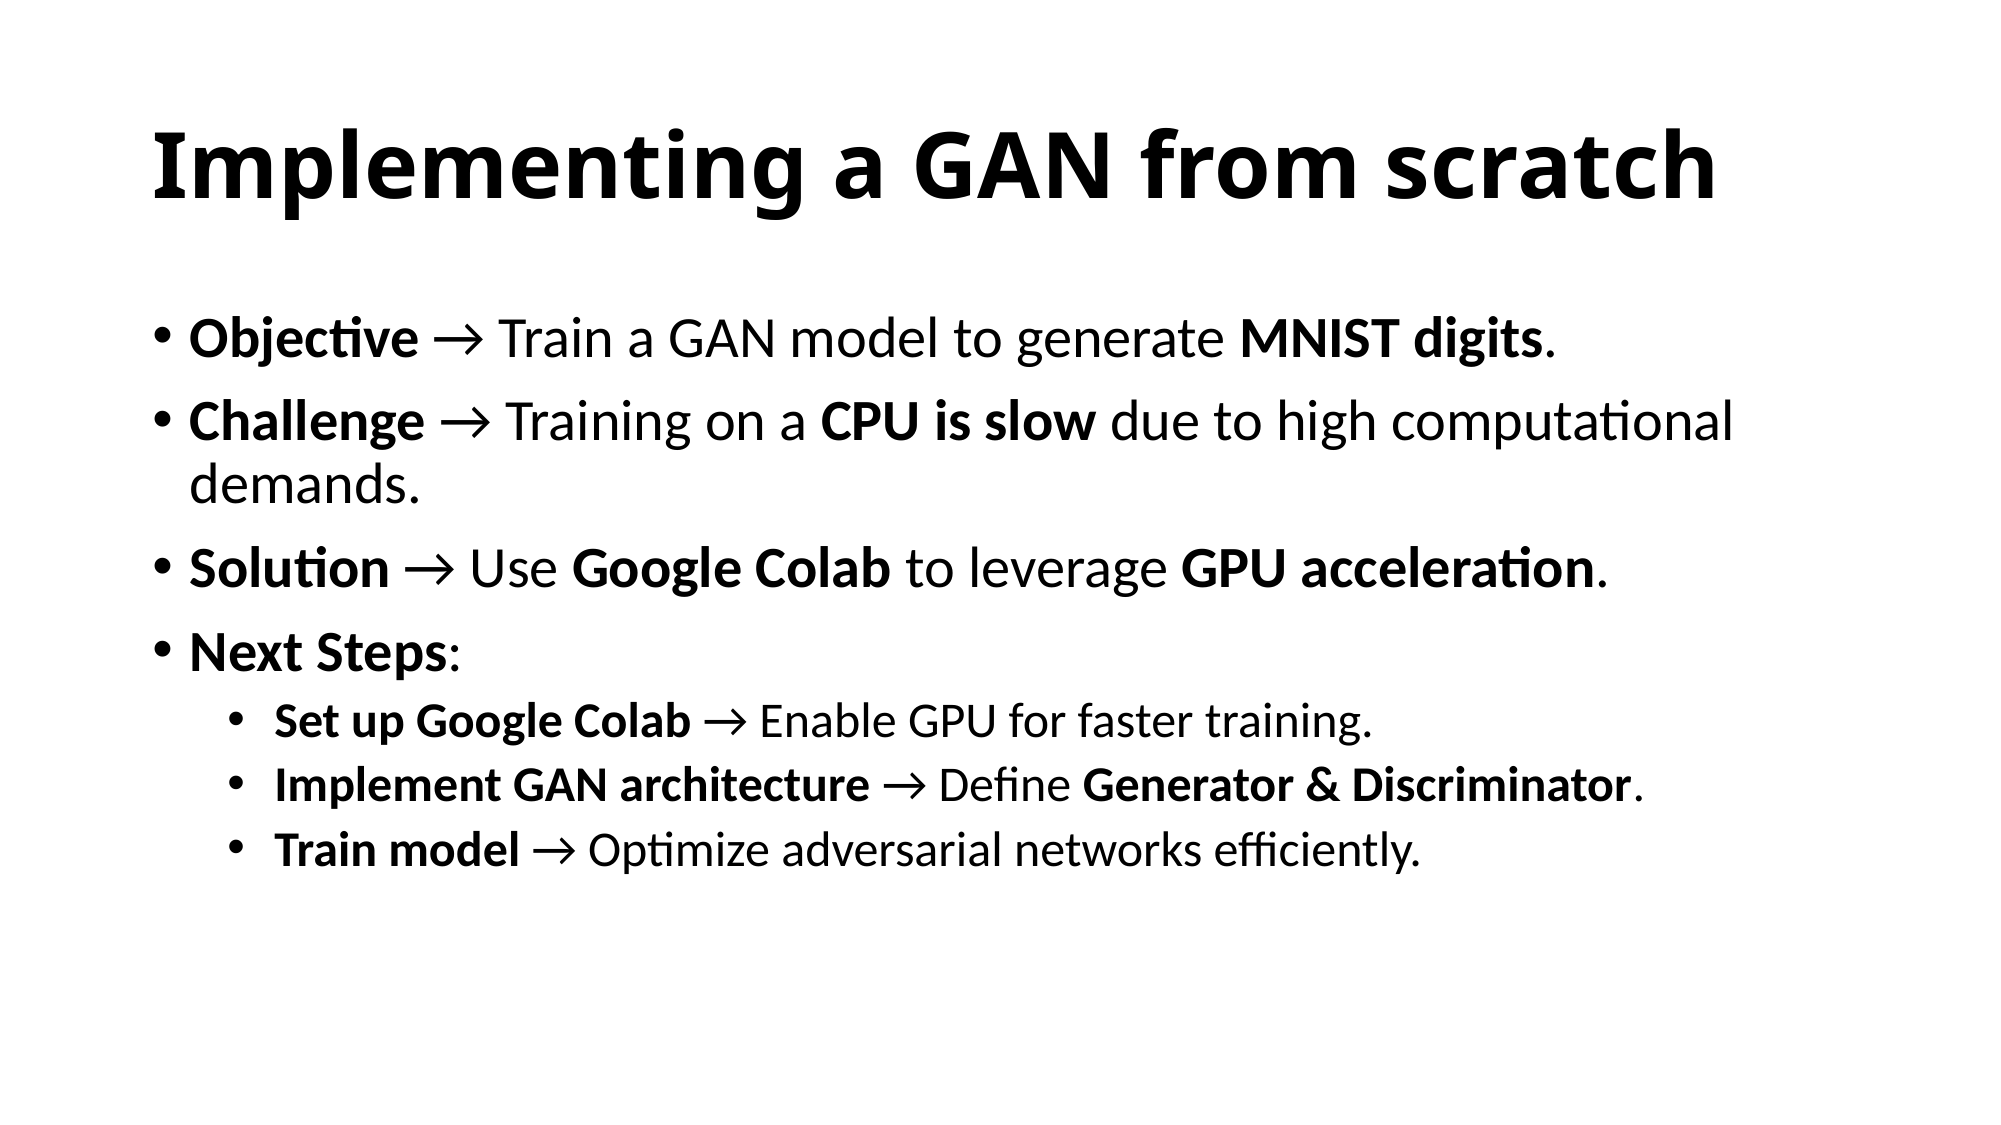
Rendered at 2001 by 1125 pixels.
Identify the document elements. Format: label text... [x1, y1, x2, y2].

title Implementing a GAN from scratch [137, 59, 1863, 278]
list Objective → Train a GAN model to generate MNIST digits. Challenge → Training on a CPU is slow due to high computational demands. Solution → Use Google Colab to leverage GPU acceleration. Next Steps: Set up Google Colab → Enable GPU for faster training. Implement GAN architecture → Define Generator & Discriminator. Train model → Optimize adversarial networks efficiently. [137, 299, 1863, 1014]
